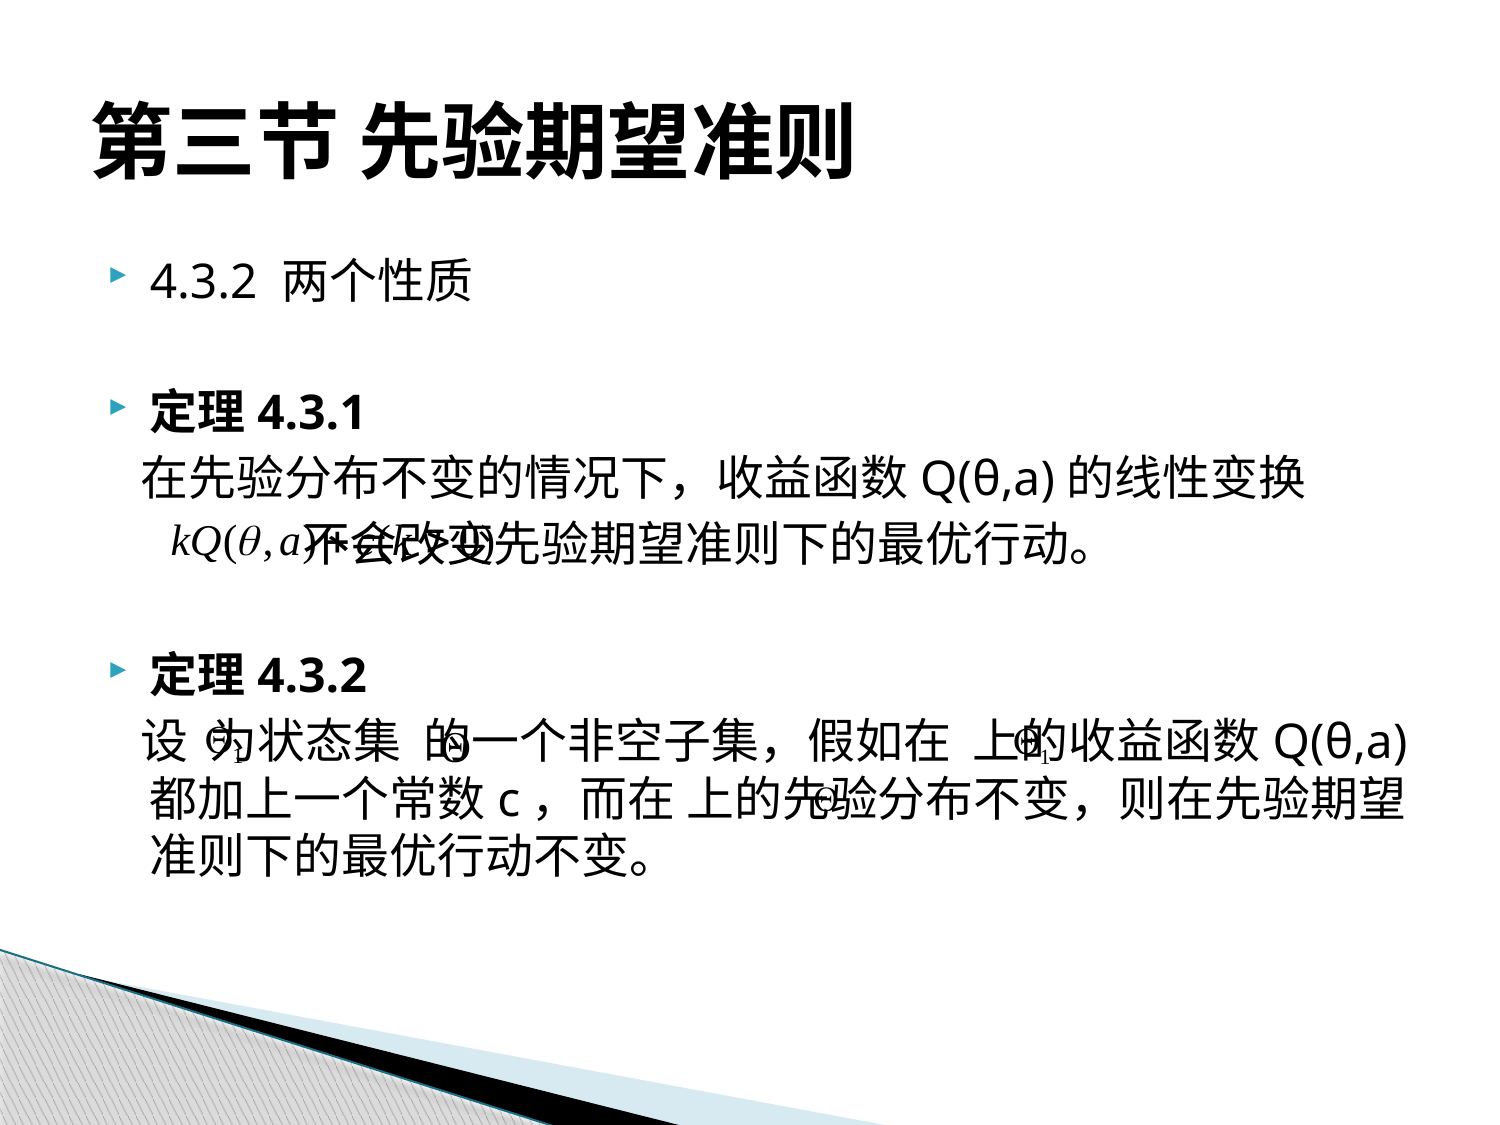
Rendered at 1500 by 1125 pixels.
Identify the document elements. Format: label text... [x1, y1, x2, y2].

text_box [808, 779, 847, 821]
list 4.3.2 两个性质 定理4.3.1 在先验分布不变的情况下，收益函数Q(θ,a)的线性变换 不会改变先验期望准则下的最优行动。 定理4.3.2 设 为状态集 的一个非空子集，假如在 上的收益函数Q(θ,a)都加上一个常数c，而在 上的先验分布不变，则在先验期望准则下的最优行动不变。 [75, 243, 1425, 1125]
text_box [1007, 716, 1055, 774]
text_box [198, 714, 249, 774]
title 第三节 先验期望准则 [75, 45, 1425, 233]
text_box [433, 722, 481, 774]
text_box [163, 515, 505, 575]
